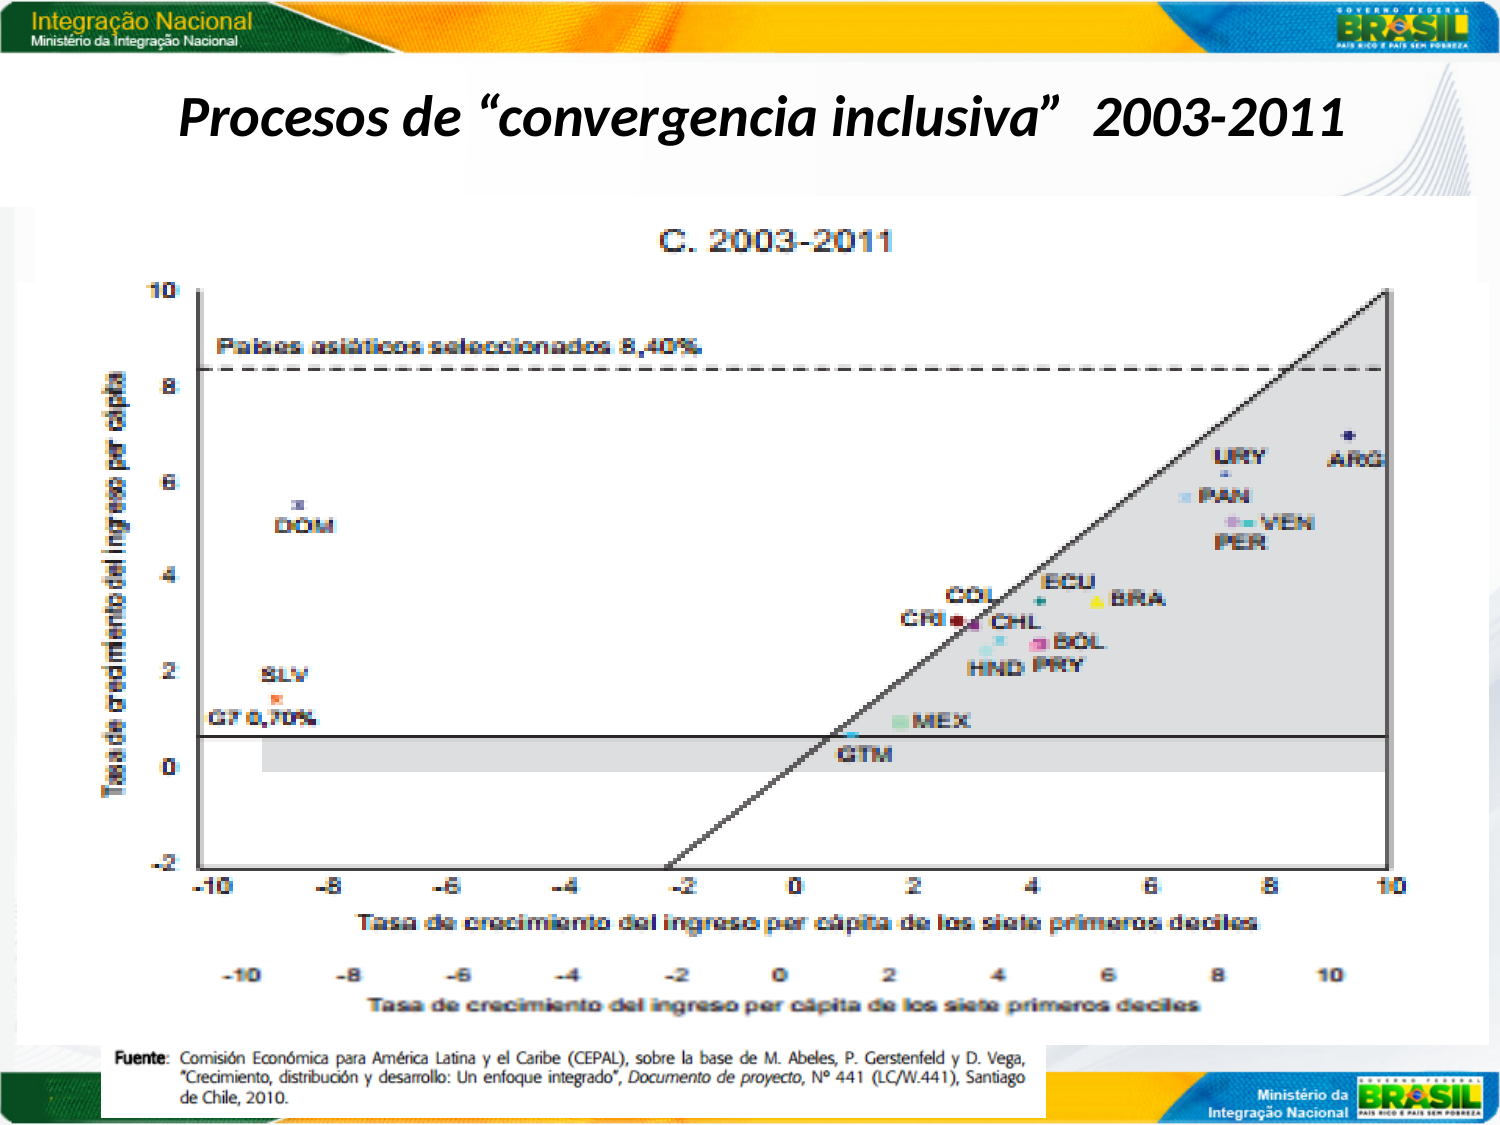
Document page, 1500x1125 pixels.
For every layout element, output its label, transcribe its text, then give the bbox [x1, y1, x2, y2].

text_box Procesos de “convergencia inclusiva” 2003-2011 [163, 70, 1362, 156]
picture [0, 0, 1500, 1125]
